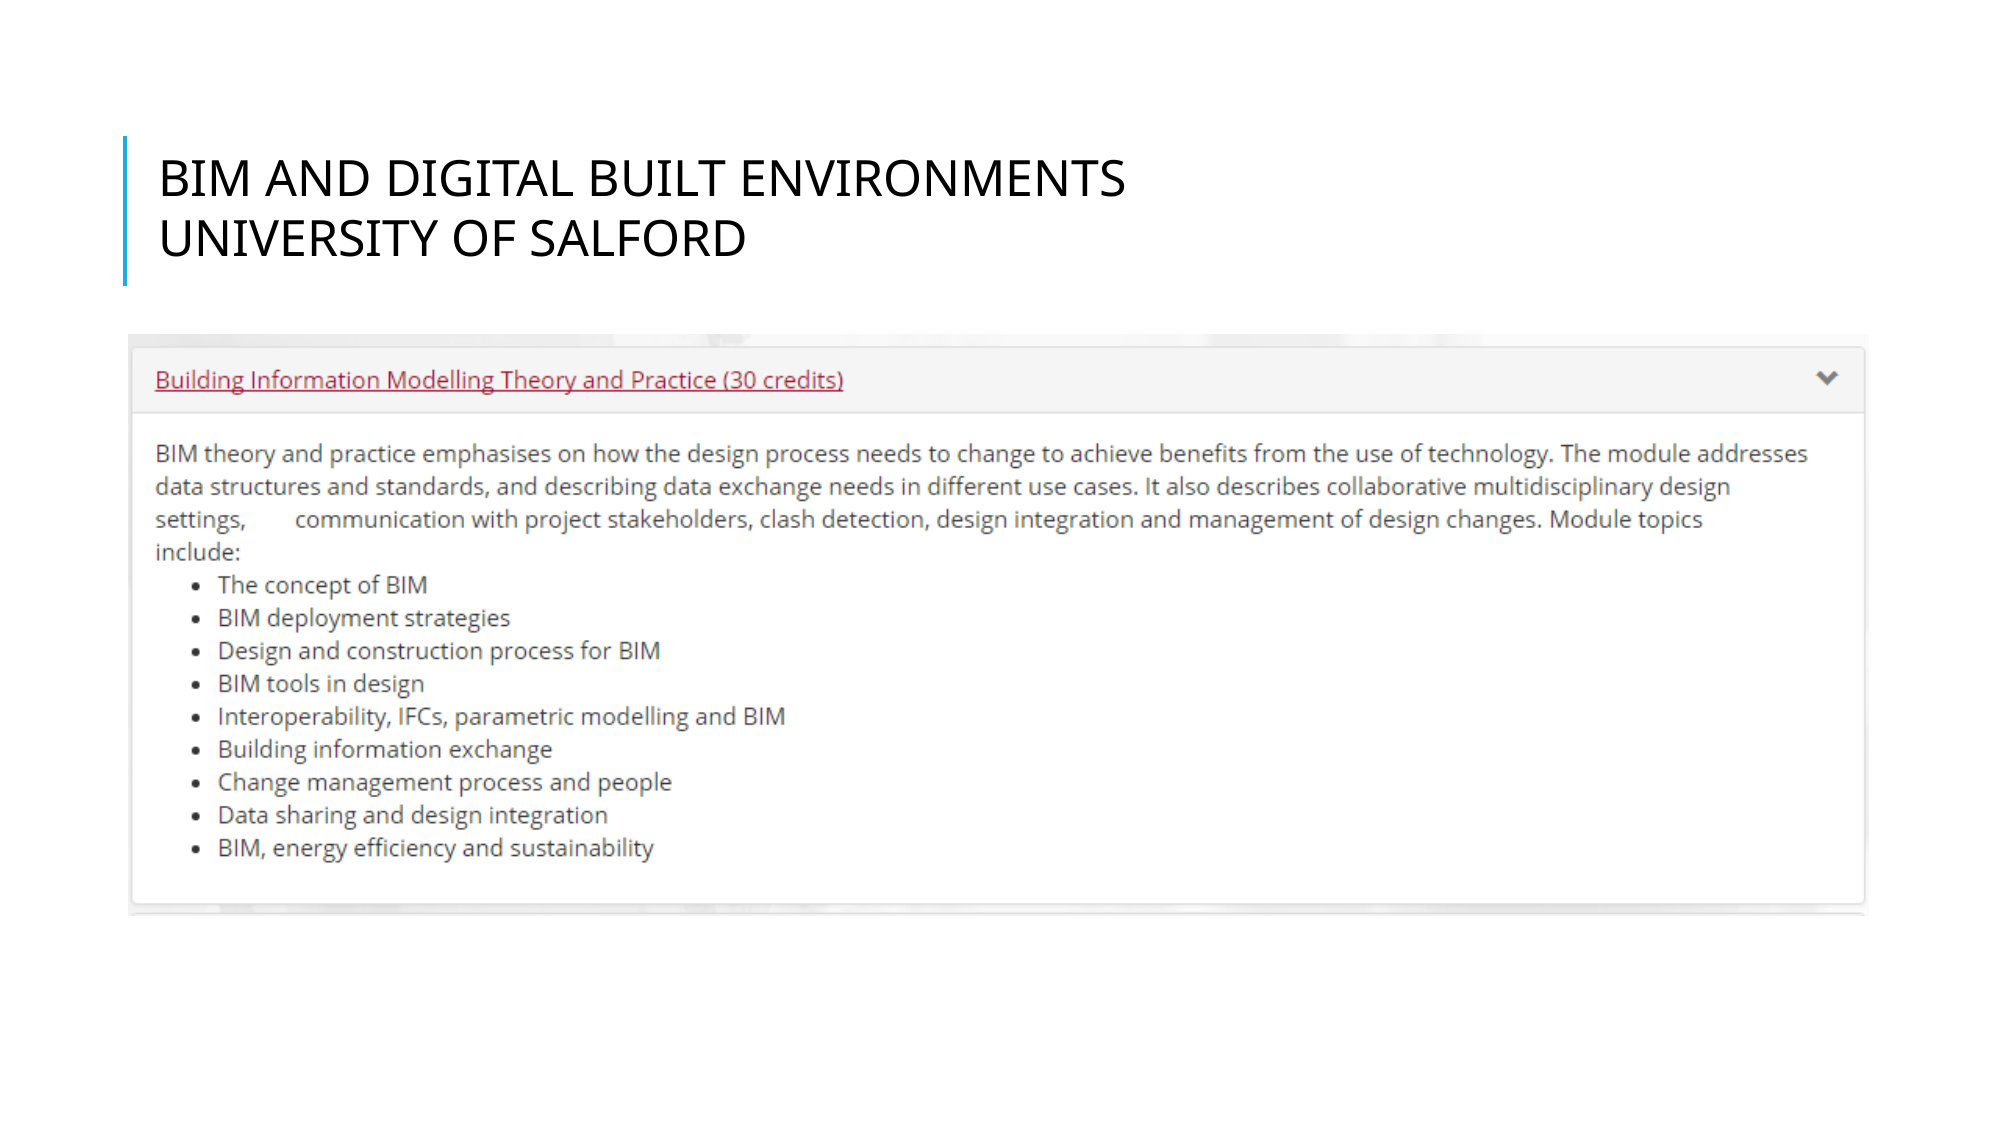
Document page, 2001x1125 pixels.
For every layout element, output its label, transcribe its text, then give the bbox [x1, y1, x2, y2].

picture [128, 334, 1870, 916]
text_box BIM AND DIGITAL BUILT ENVIRONMENTS UNIVERSITY OF SALFORD [143, 138, 1602, 274]
